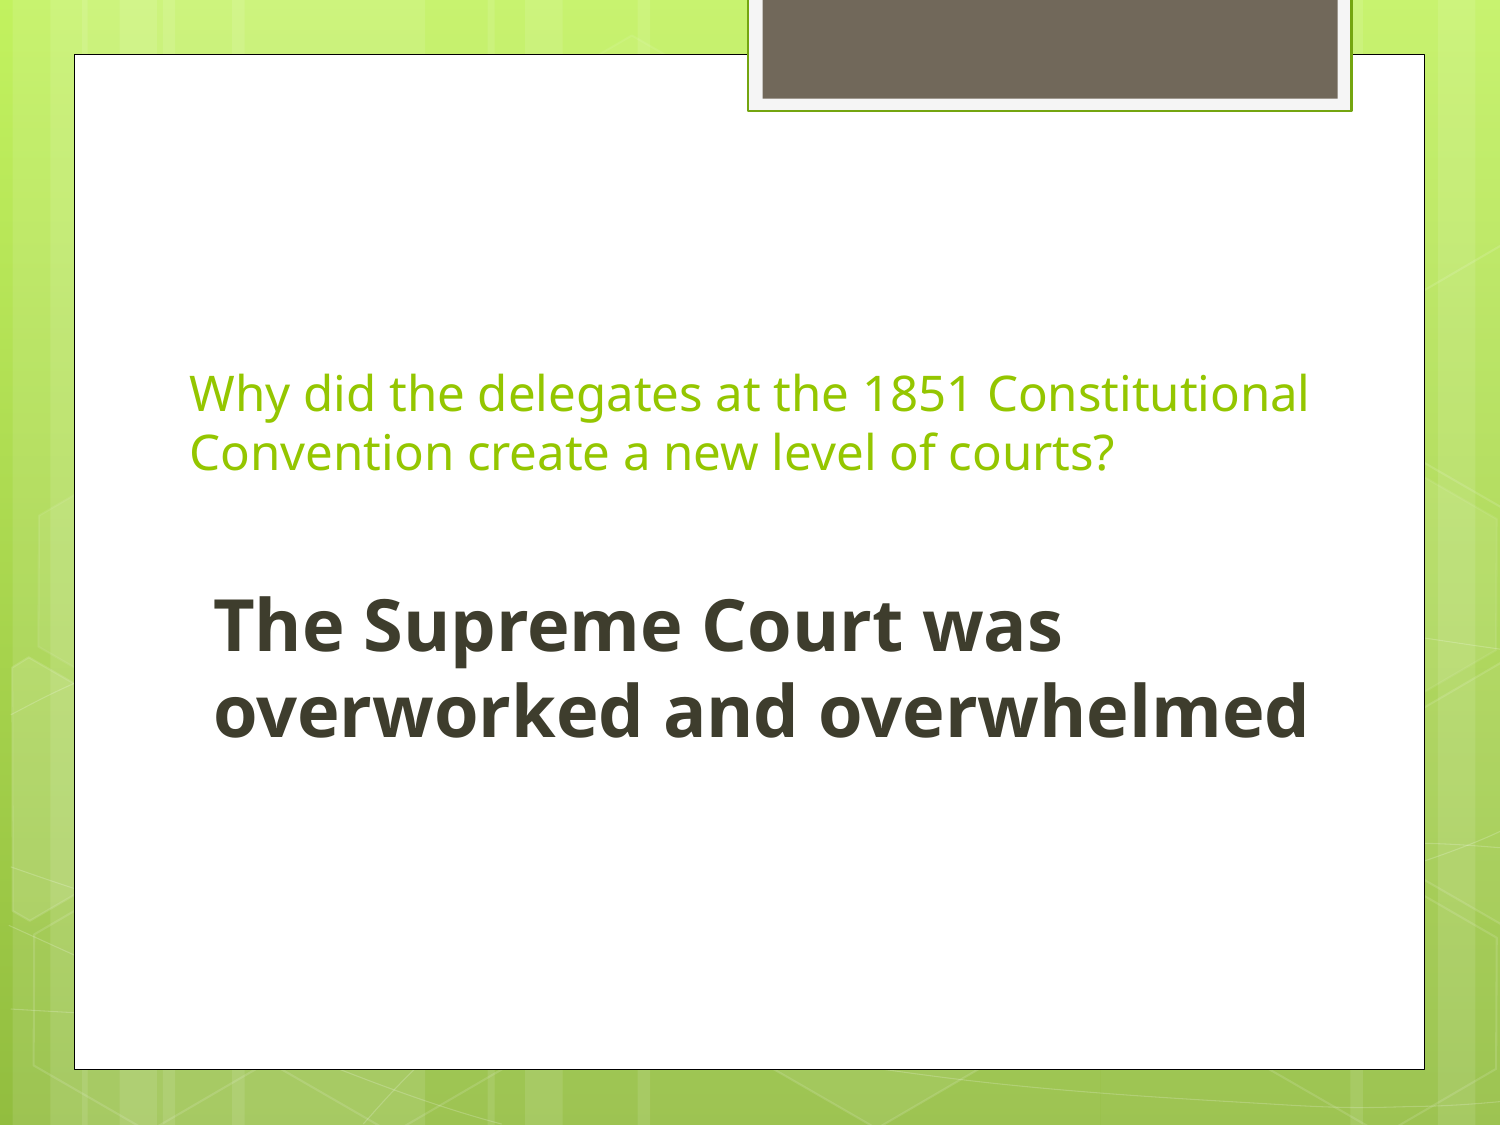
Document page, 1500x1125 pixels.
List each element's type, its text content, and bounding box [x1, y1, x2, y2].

list The Supreme Court was overworked and overwhelmed [187, 500, 1342, 838]
title Why did the delegates at the 1851 Constitutional Convention create a new level of courts? [174, 299, 1328, 488]
